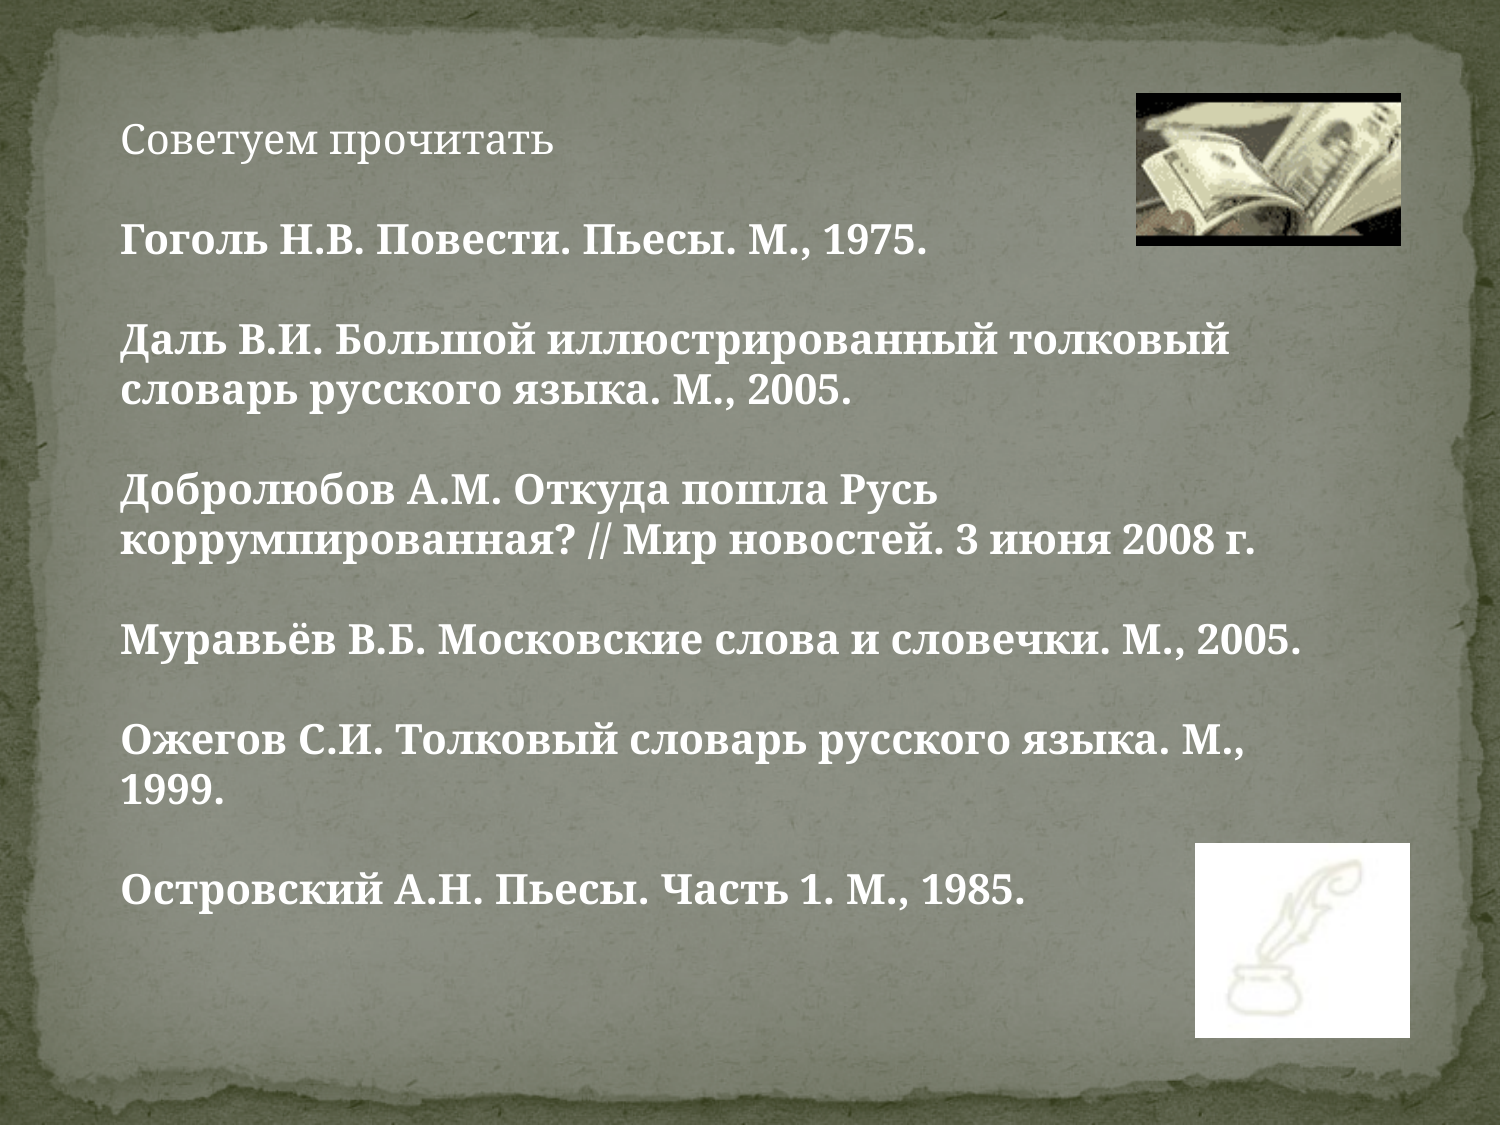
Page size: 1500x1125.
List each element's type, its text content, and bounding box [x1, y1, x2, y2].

text_box Советуем прочитать Гоголь Н.В. Повести. Пьесы. М., 1975. Даль В.И. Большой иллюстрированный толковый словарь русского языка. М., 2005. Добролюбов А.М. Откуда пошла Русь коррумпированная? // Мир новостей. 3 июня 2008 г. Муравьёв В.Б. Московские слова и словечки. М., 2005. Ожегов С.И. Толковый словарь русского языка. М., 1999. Островский А.Н. Пьесы. Часть 1. М., 1985. [105, 105, 1325, 1011]
picture [1136, 93, 1401, 246]
picture [1195, 843, 1410, 1038]
